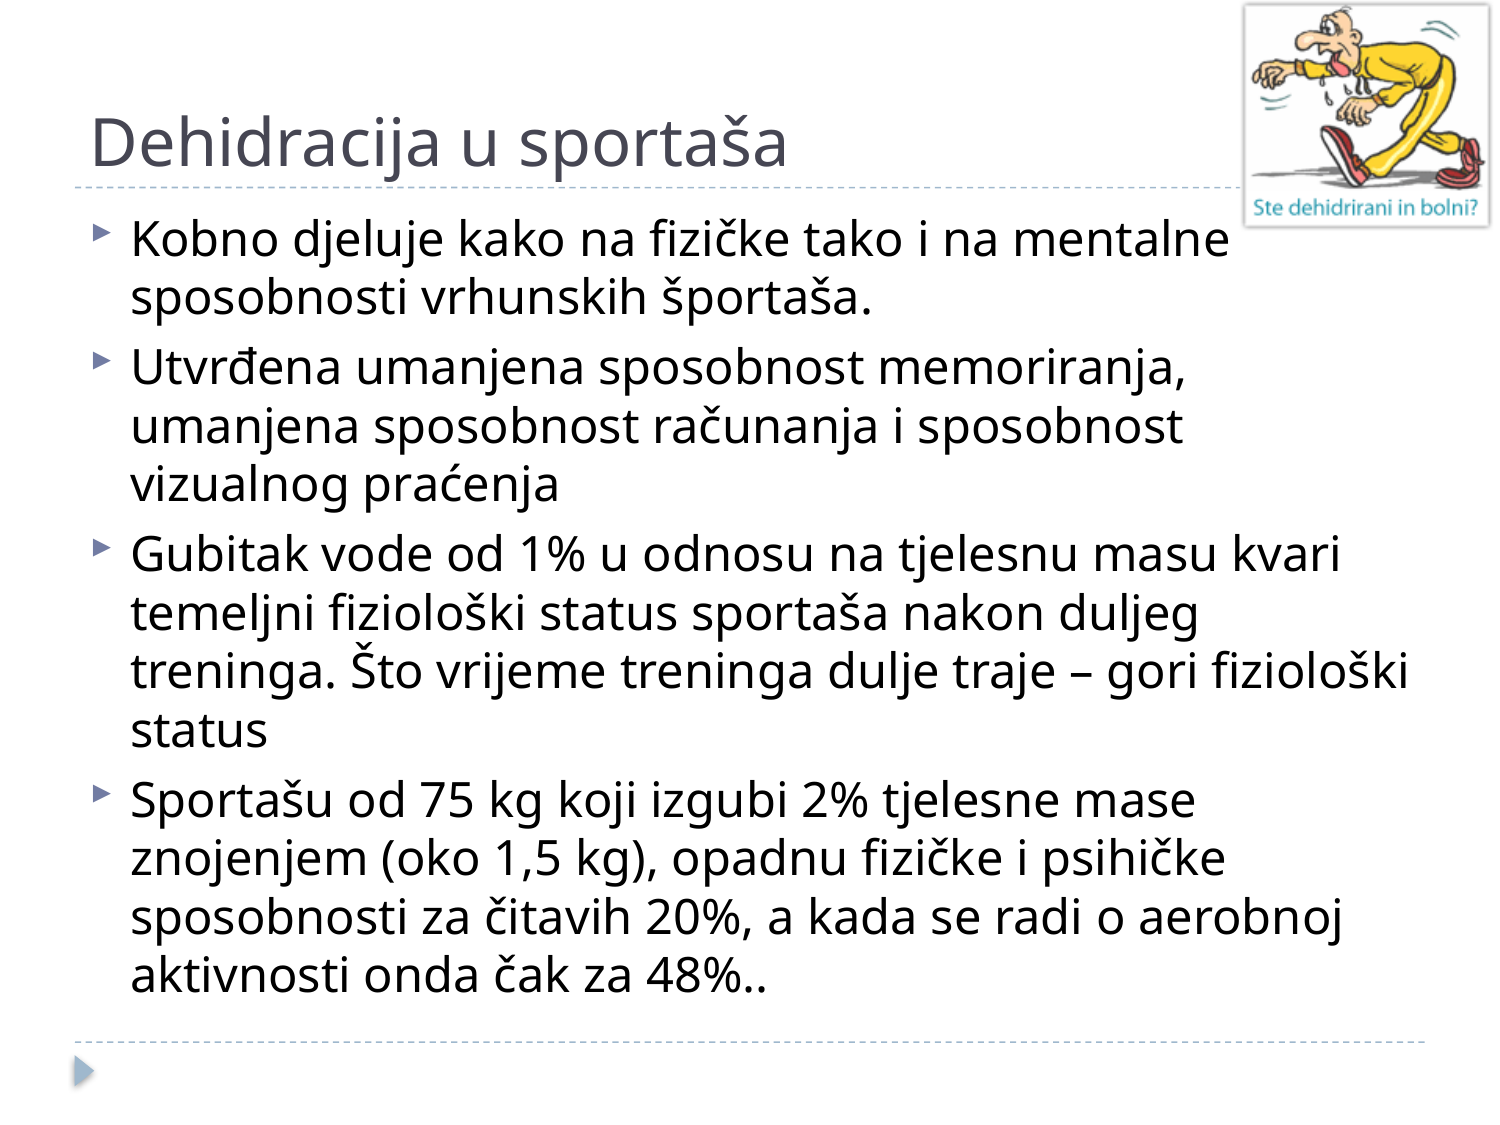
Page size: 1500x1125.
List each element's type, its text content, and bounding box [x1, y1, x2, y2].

picture [1234, 0, 1500, 233]
list Kobno djeluje kako na fizičke tako i na mentalne sposobnosti vrhunskih športaša. Utvrđena umanjena sposobnost memoriranja, umanjena sposobnost računanja i sposobnost vizualnog praćenja Gubitak vode od 1% u odnosu na tjelesnu masu kvari temeljni fiziološki status sportaša nakon duljeg treninga. Što vrijeme treninga dulje traje – gori fiziološki status Sportašu od 75 kg koji izgubi 2% tjelesne mase znojenjem (oko 1,5 kg), opadnu fizičke i psihičke sposobnosti za čitavih 20%, a kada se radi o aerobnoj aktivnosti onda čak za 48%.. [75, 200, 1425, 1010]
title Dehidracija u sportaša [75, 24, 1228, 188]
